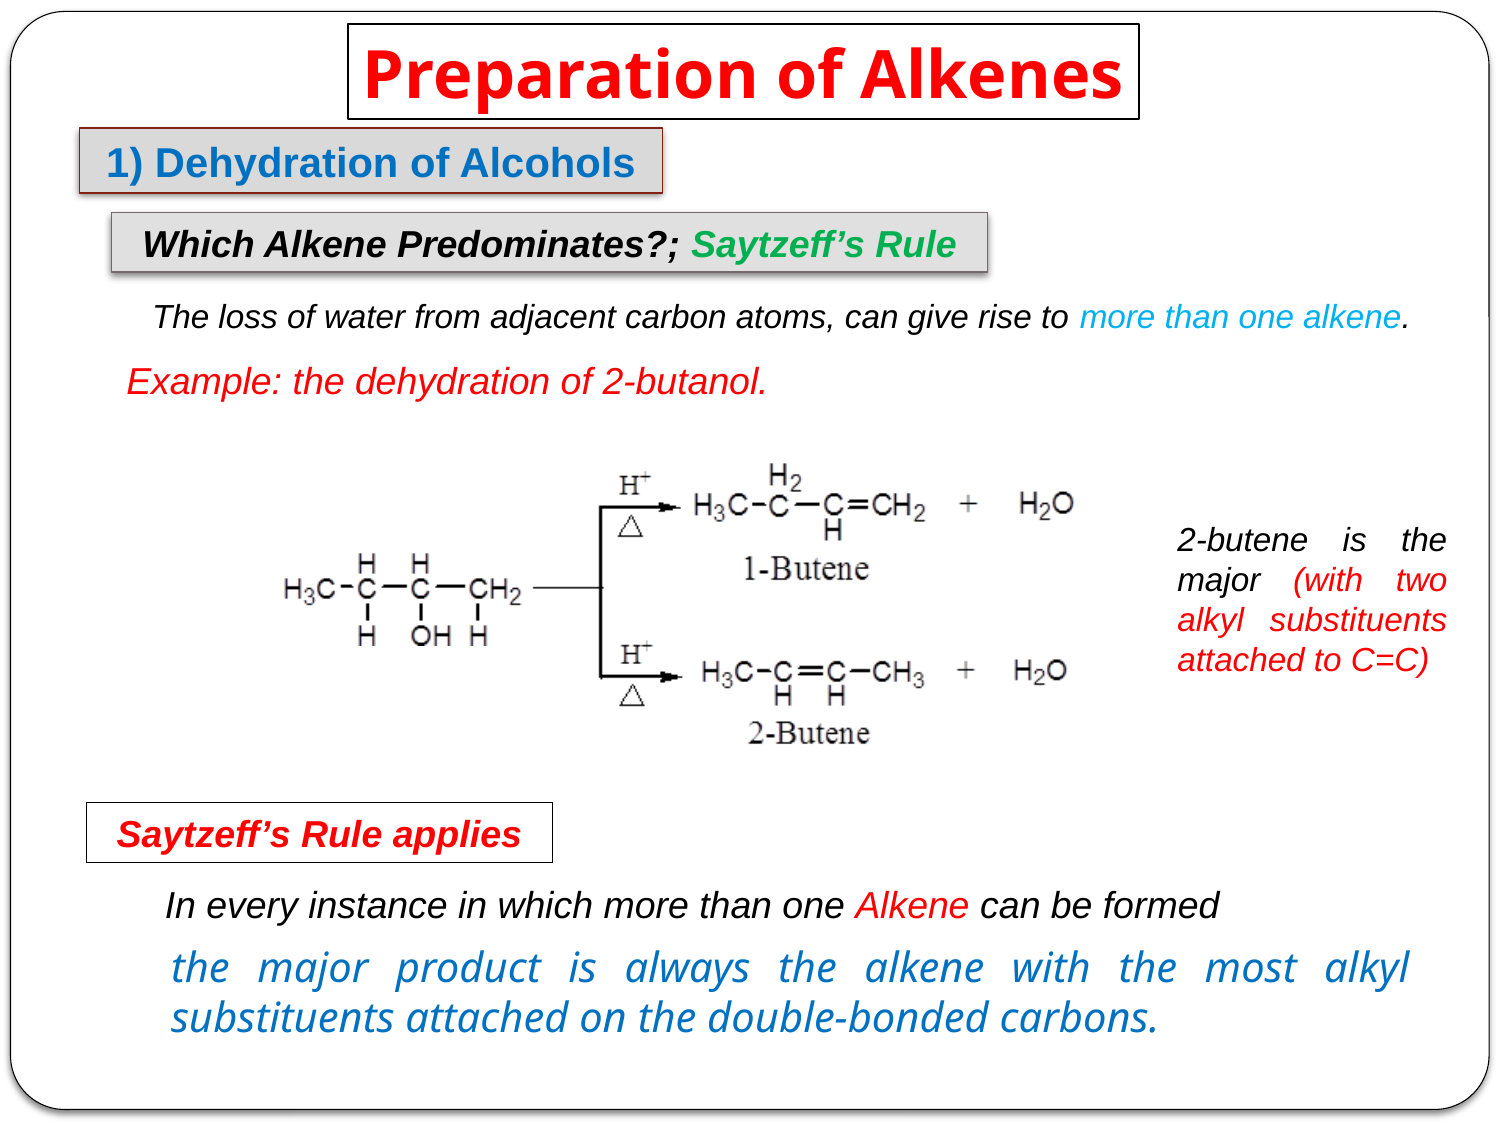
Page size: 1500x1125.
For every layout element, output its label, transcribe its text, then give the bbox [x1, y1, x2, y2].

text_box Which Alkene Predominates?; Saytzeff’s Rule [111, 212, 988, 273]
text_box Example: the dehydration of 2-butanol. [111, 349, 813, 410]
text_box 1) Dehydration of Alcohols [79, 127, 663, 194]
picture [701, 655, 1068, 752]
picture [526, 462, 692, 712]
picture [693, 462, 1076, 588]
text_box Saytzeff’s Rule applies [86, 802, 553, 863]
text_box Preparation of Alkenes [347, 23, 1140, 120]
text_box 2-butene is the major (with two alkyl substituents attached to C=C) [1162, 510, 1463, 686]
text_box the major product is always the alkene with the most alkyl substituents attached on the double-bonded carbons. [156, 933, 1425, 1049]
text_box In every instance in which more than one Alkene can be formed [149, 873, 1263, 933]
text_box The loss of water from adjacent carbon atoms, can give rise to more than one alkene. [137, 287, 1441, 343]
picture [283, 551, 522, 647]
